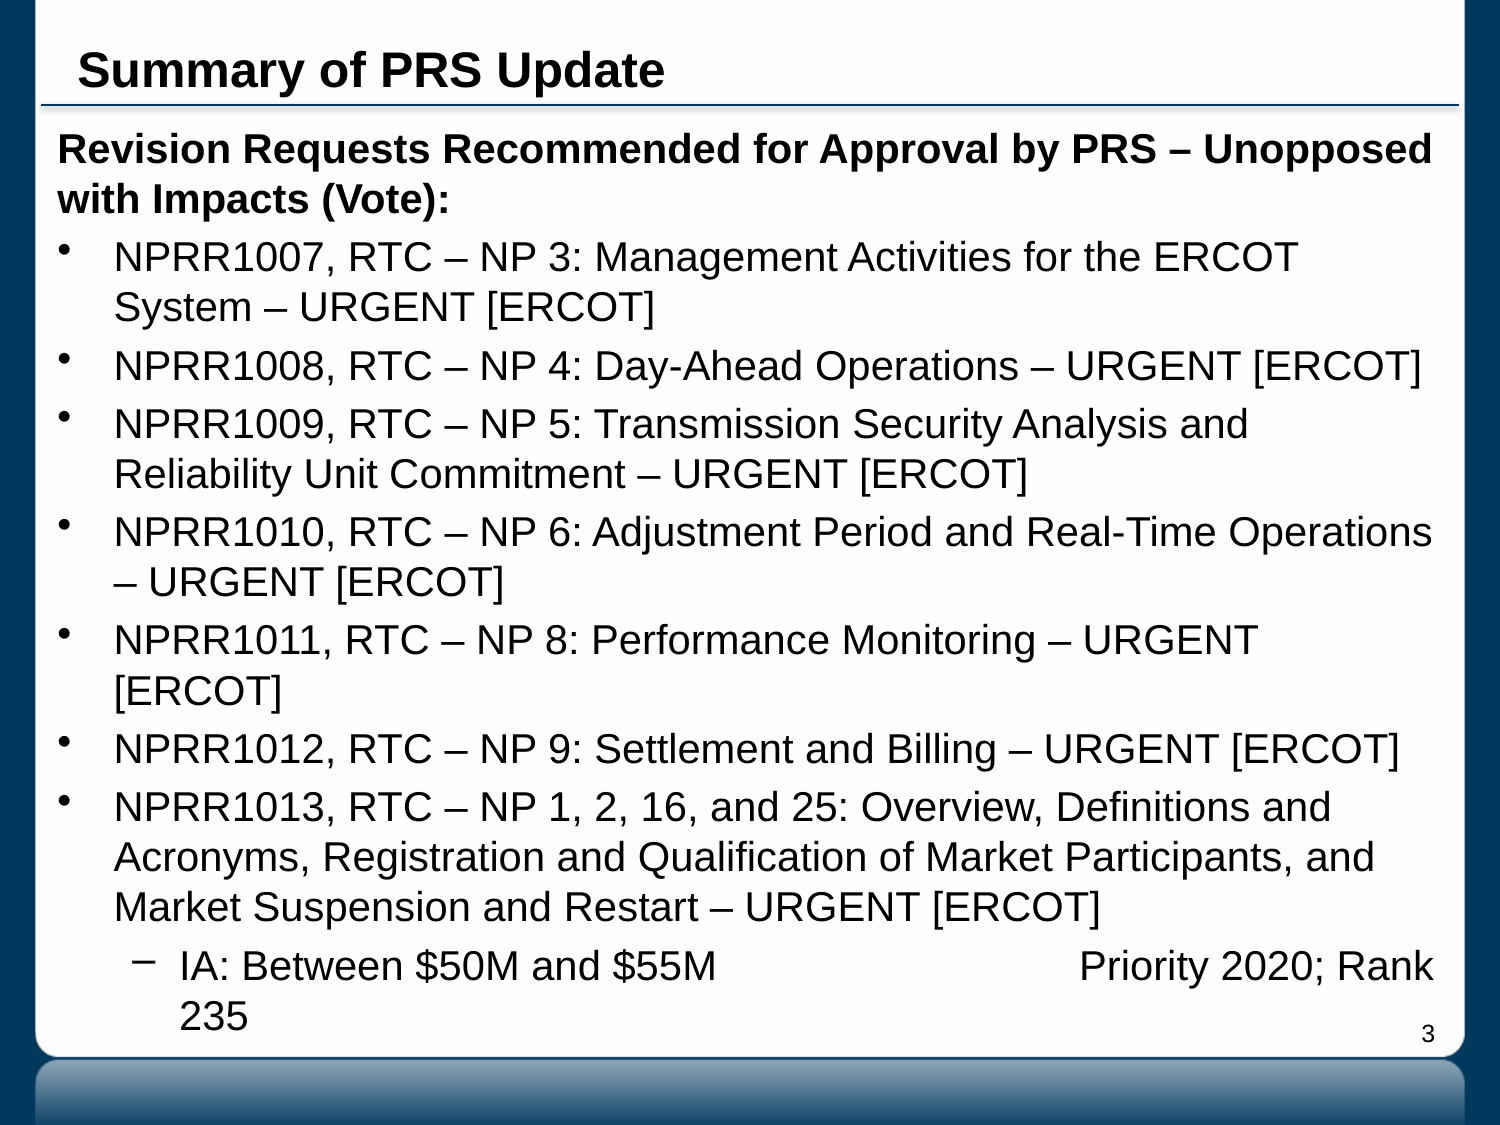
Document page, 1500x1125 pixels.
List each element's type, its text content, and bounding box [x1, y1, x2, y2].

picture [35, 0, 1465, 1125]
title Summary of PRS Update [62, 29, 1450, 106]
text_box Revision Requests Recommended for Approval by PRS – Unopposed with Impacts (Vote): NPRR1007, RTC – NP 3: Management Activities for the ERCOT System – URGENT [ERCOT] NPRR1008, RTC – NP 4: Day-Ahead Operations – URGENT [ERCOT] NPRR1009, RTC – NP 5: Transmission Security Analysis and Reliability Unit Commitment – URGENT [ERCOT] NPRR1010, RTC – NP 6: Adjustment Period and Real-Time Operations – URGENT [ERCOT] NPRR1011, RTC – NP 8: Performance Monitoring – URGENT [ERCOT] NPRR1012, RTC – NP 9: Settlement and Billing – URGENT [ERCOT] NPRR1013, RTC – NP 1, 2, 16, and 25: Overview, Definitions and Acronyms, Registration and Qualification of Market Participants, and Market Suspension and Restart – URGENT [ERCOT] IA: Between $50M and $55M Priority 2020; Rank 235 [42, 114, 1455, 1024]
